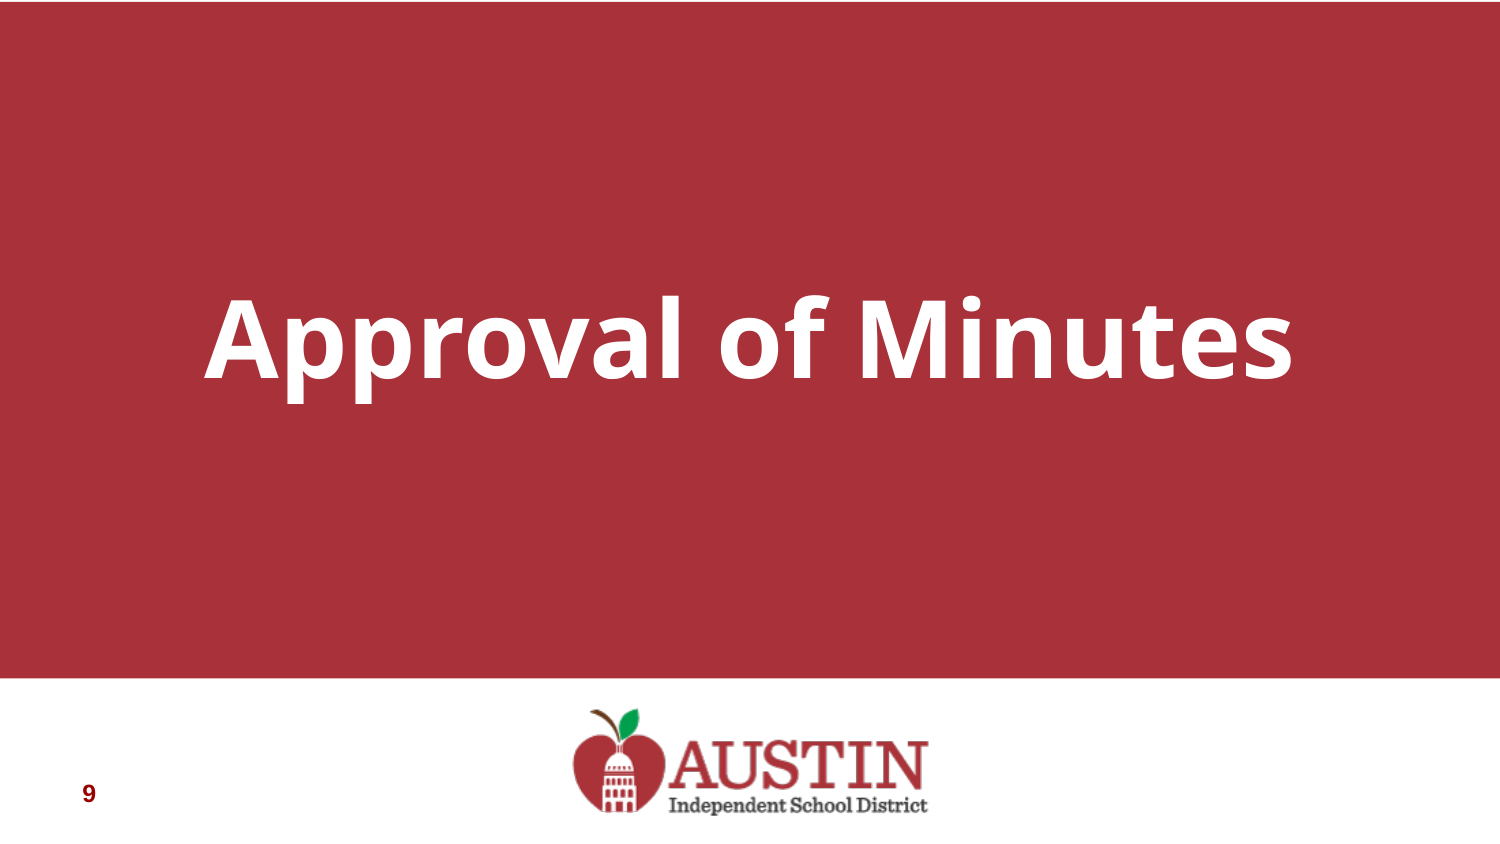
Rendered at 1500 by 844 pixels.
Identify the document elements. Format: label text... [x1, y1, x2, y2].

title Approval of Minutes [51, 29, 1449, 644]
picture [565, 692, 934, 831]
slide_number ‹#› [21, 761, 112, 827]
text_box [0, 1, 1500, 679]
